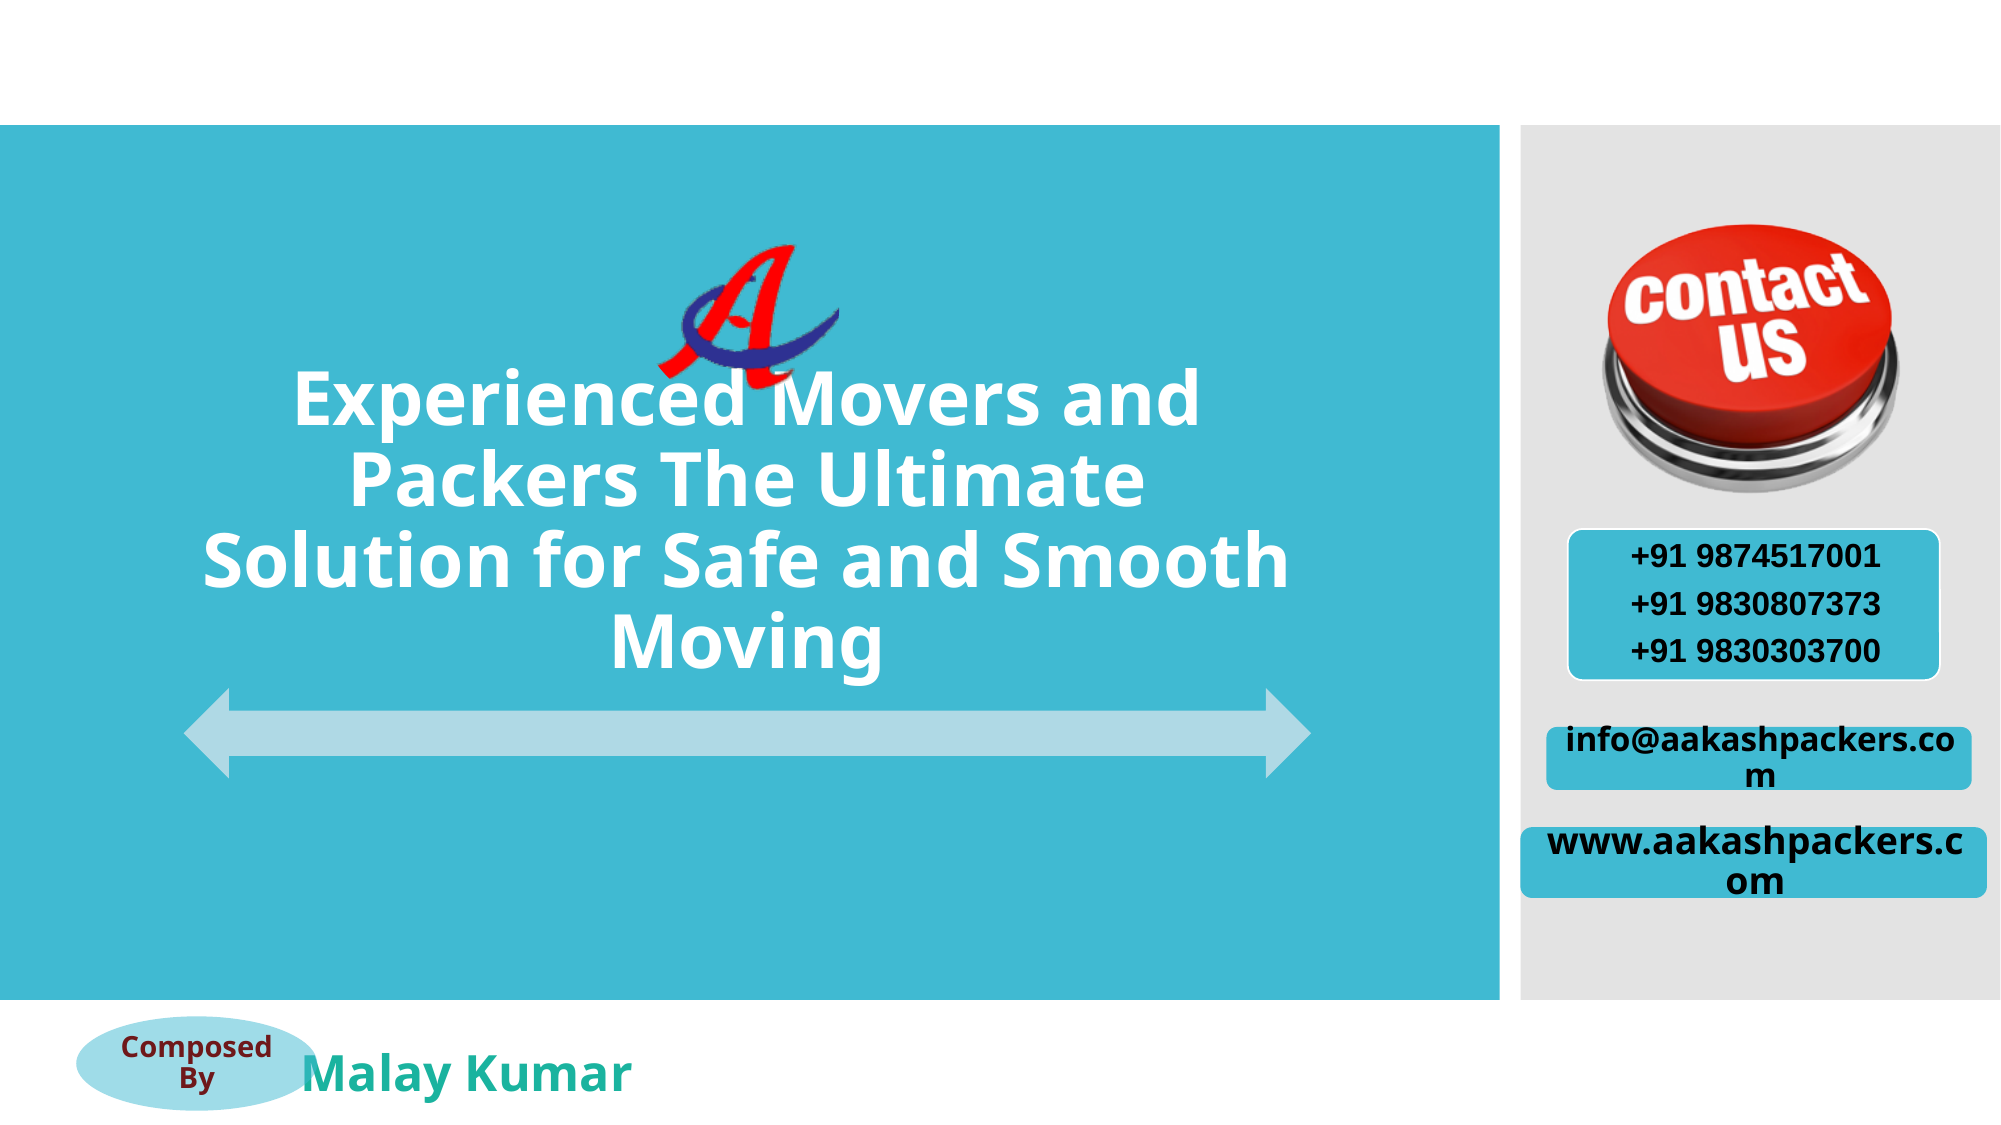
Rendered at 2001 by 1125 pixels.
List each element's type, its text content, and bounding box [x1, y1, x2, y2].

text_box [1520, 793, 1988, 932]
picture [1554, 167, 1951, 563]
text_box Malay Kumar [329, 1033, 655, 1109]
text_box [1546, 726, 1972, 793]
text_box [134, 205, 1361, 809]
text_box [65, 1016, 329, 1111]
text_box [1563, 528, 1959, 681]
